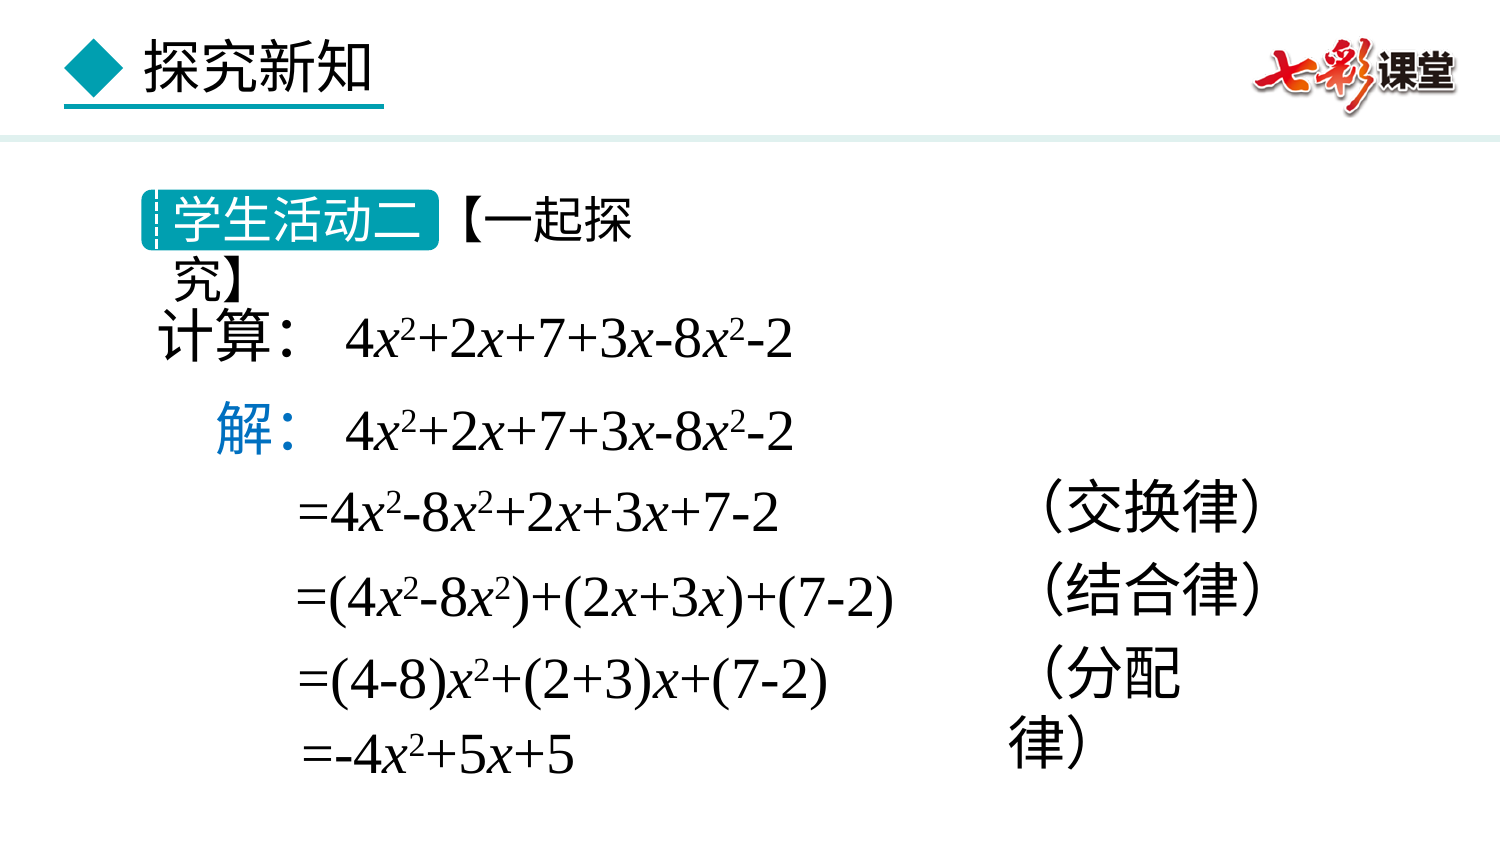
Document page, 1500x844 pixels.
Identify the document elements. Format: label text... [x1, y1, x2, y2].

text_box =(4-8)x2+(2+3)x+(7-2) [283, 633, 992, 718]
text_box =4x2-8x2+2x+3x+7-2 [283, 465, 992, 550]
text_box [141, 180, 744, 257]
text_box =-4x2+5x+5 [286, 718, 765, 793]
text_box 解：4x2+2x+7+3x-8x2-2 [200, 384, 951, 469]
text_box （交换律） [992, 462, 1332, 545]
text_box 计算：4x2+2x+7+3x-8x2-2 [141, 291, 944, 377]
text_box =(4x2-8x2)+(2x+3x)+(7-2) [280, 550, 992, 636]
picture [1249, 32, 1461, 118]
text_box （结合律） [992, 545, 1345, 631]
text_box （分配律） [992, 628, 1304, 784]
